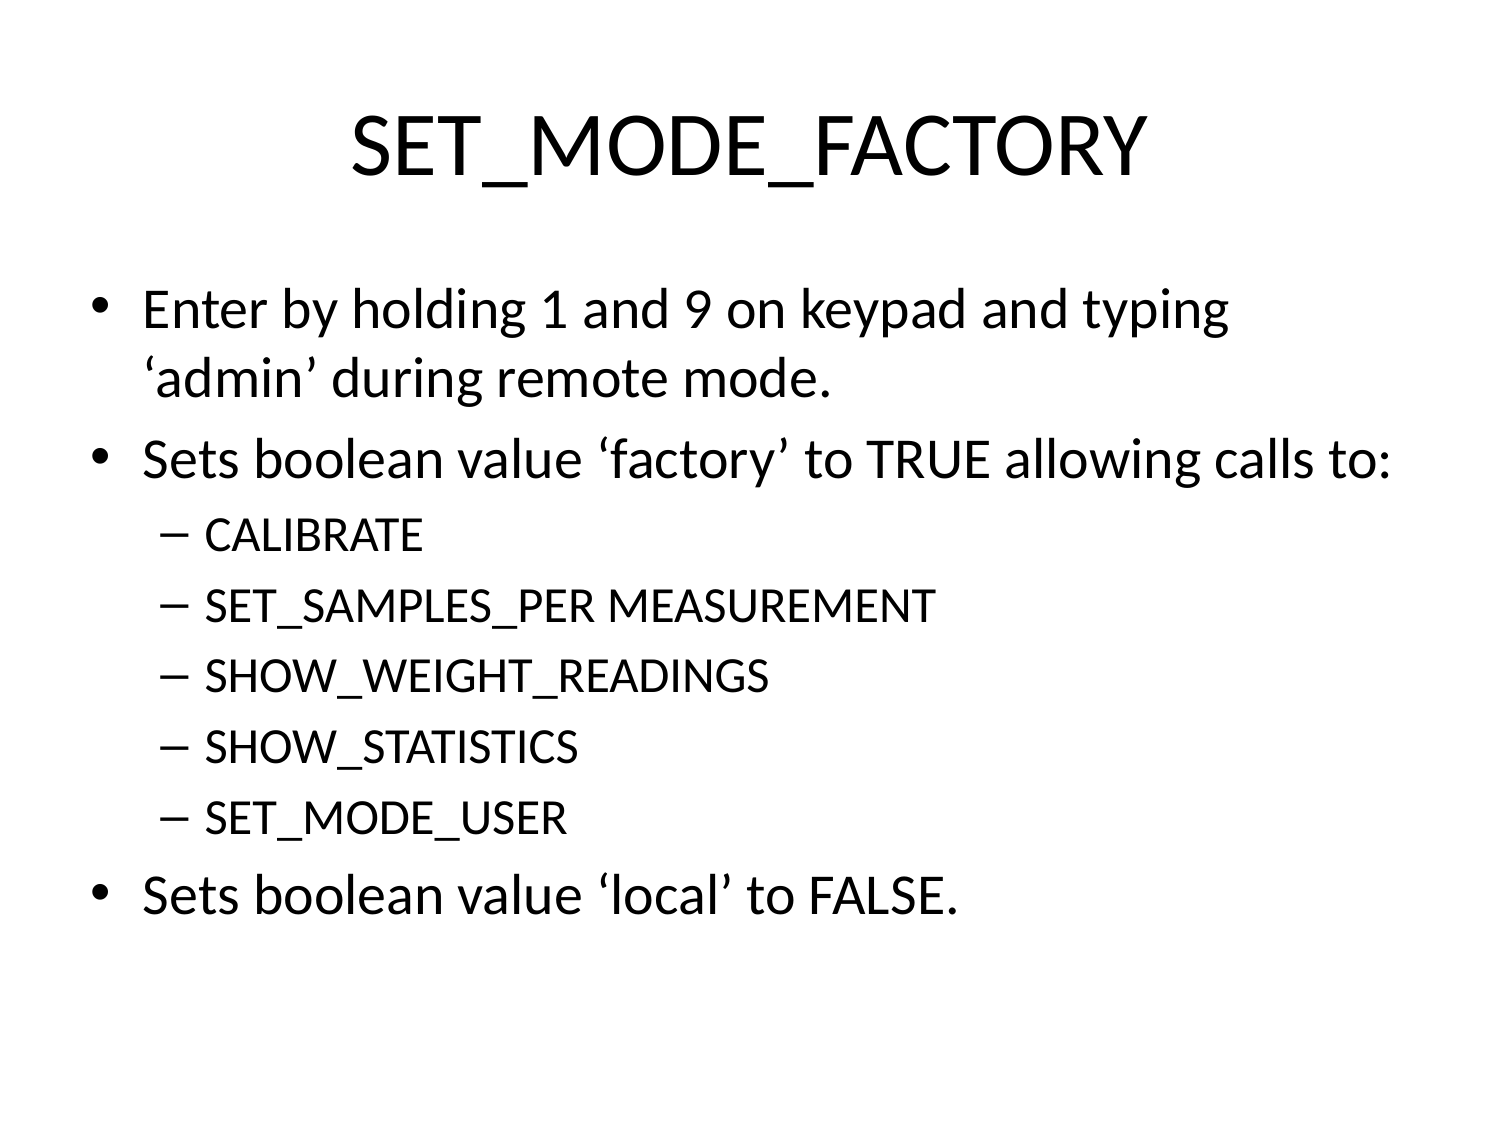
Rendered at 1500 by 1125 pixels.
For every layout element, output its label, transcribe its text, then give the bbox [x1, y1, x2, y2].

title SET_MODE_FACTORY [75, 45, 1425, 233]
list Enter by holding 1 and 9 on keypad and typing ‘admin’ during remote mode. Sets boolean value ‘factory’ to TRUE allowing calls to: CALIBRATE SET_SAMPLES_PER MEASUREMENT SHOW_WEIGHT_READINGS SHOW_STATISTICS SET_MODE_USER Sets boolean value ‘local’ to FALSE. [75, 262, 1425, 1005]
